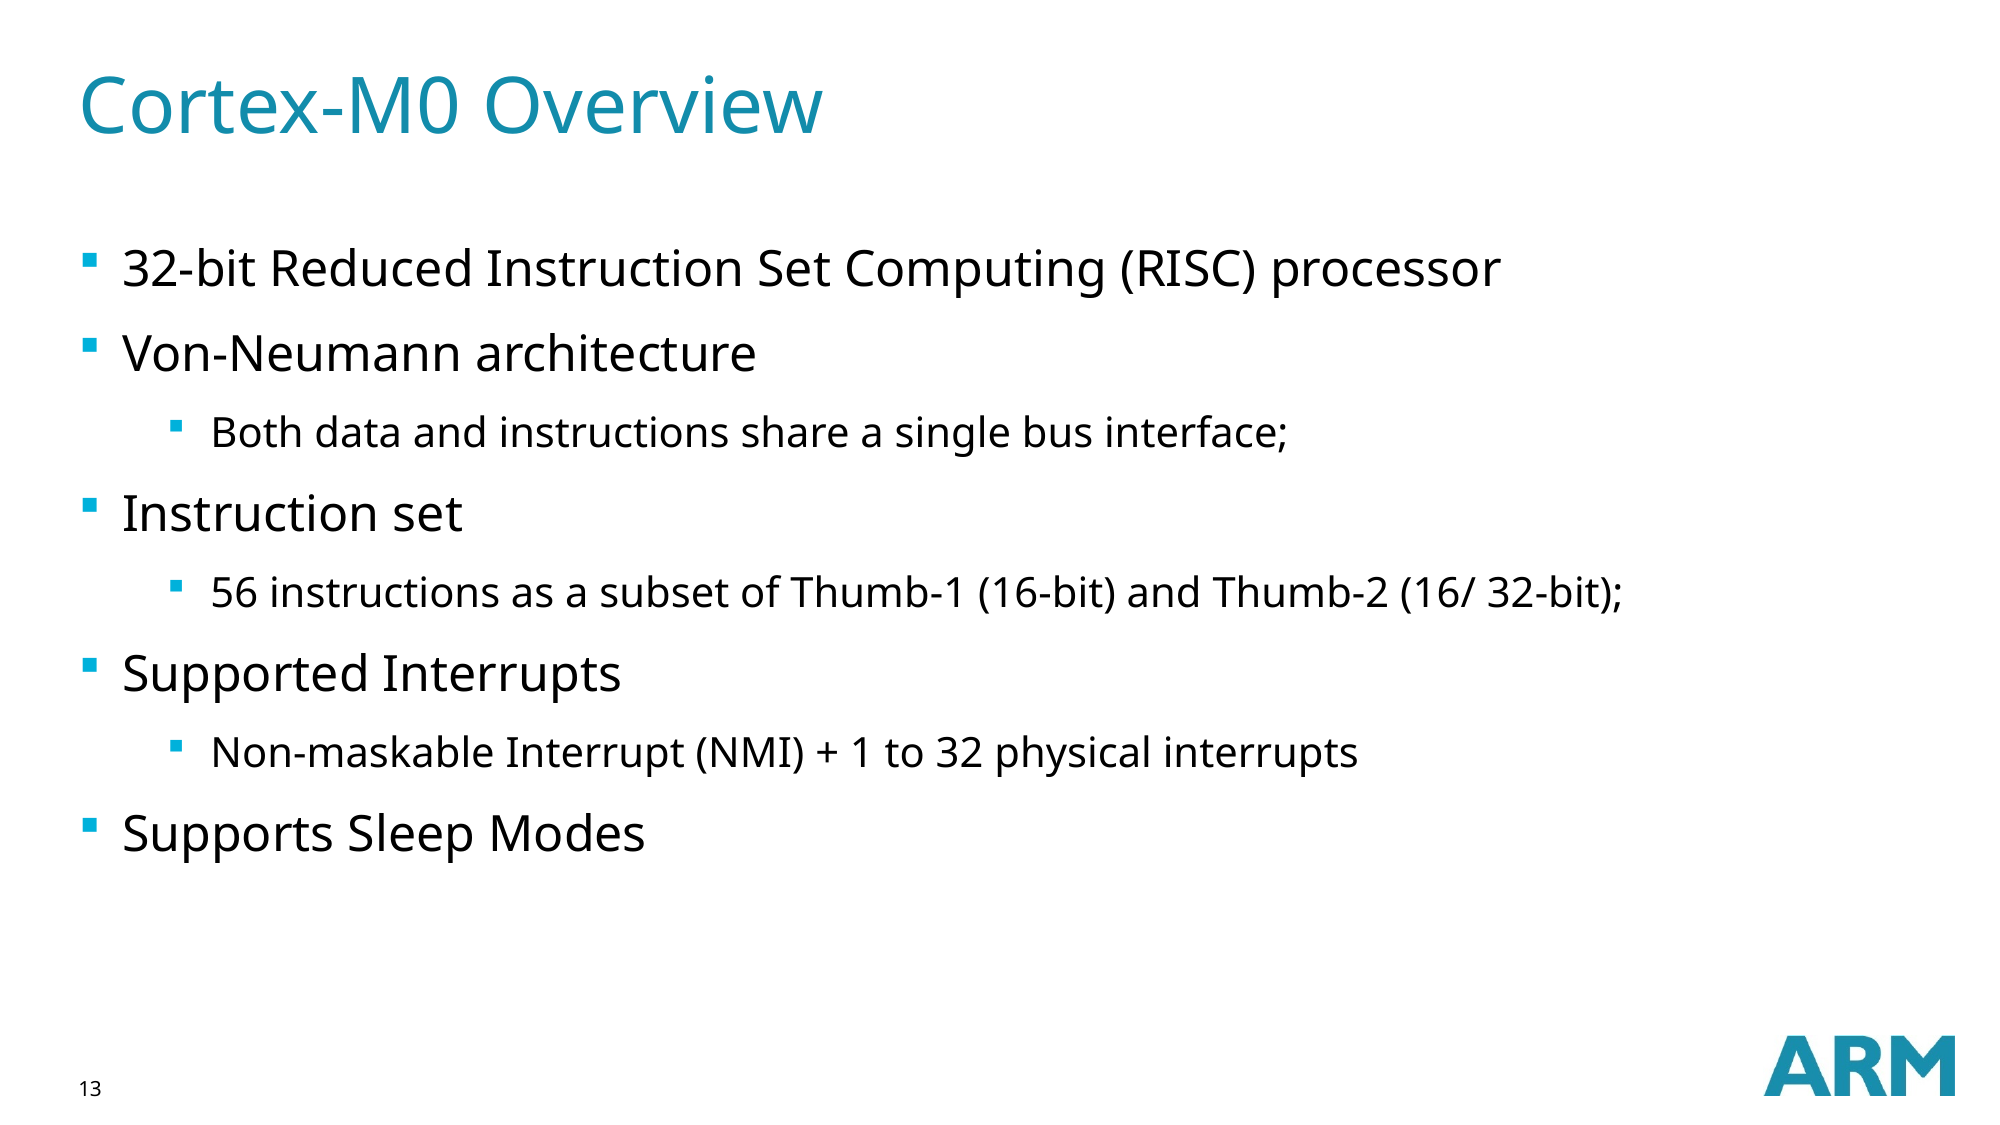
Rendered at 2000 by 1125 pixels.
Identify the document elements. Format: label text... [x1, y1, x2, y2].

picture [1763, 1035, 1955, 1096]
list 32-bit Reduced Instruction Set Computing (RISC) processor Von-Neumann architecture Both data and instructions share a single bus interface; Instruction set 56 instructions as a subset of Thumb-1 (16-bit) and Thumb-2 (16/ 32-bit); Supported Interrupts Non-maskable Interrupt (NMI) + 1 to 32 physical interrupts Supports Sleep Modes [78, 236, 1909, 1004]
title Cortex-M0 Overview [78, 55, 1910, 150]
